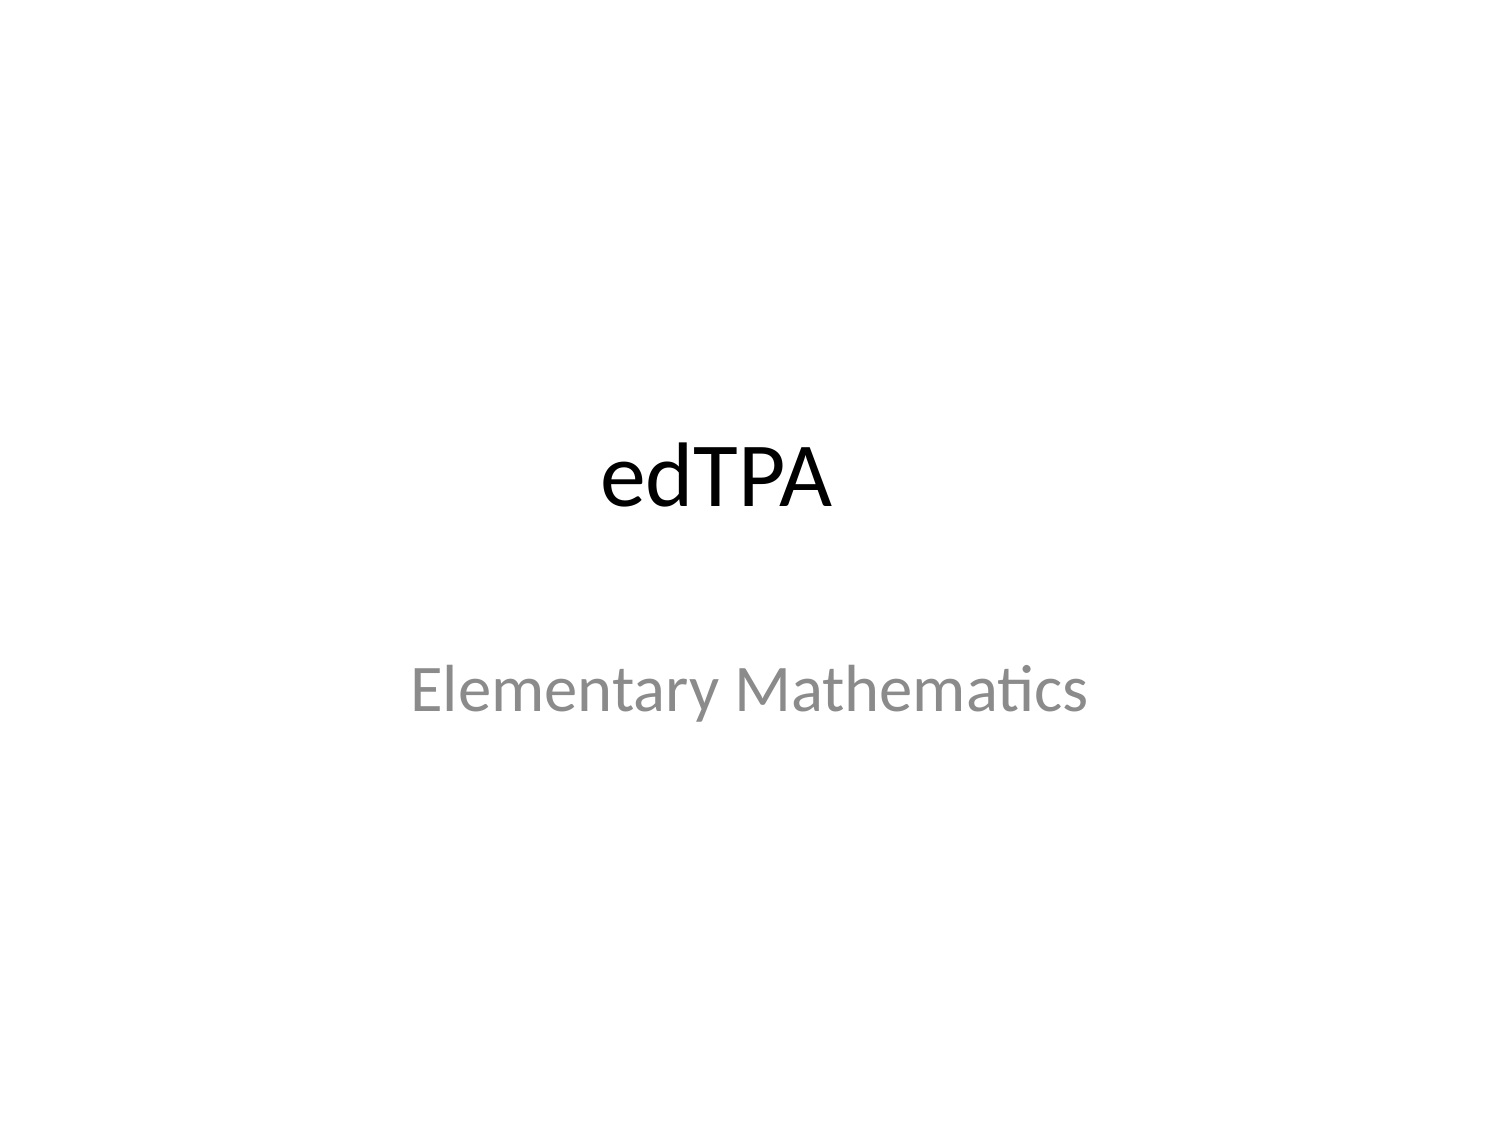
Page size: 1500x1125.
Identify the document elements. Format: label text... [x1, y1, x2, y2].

title edTPA [112, 349, 1388, 591]
subtitle Elementary Mathematics [225, 637, 1275, 925]
